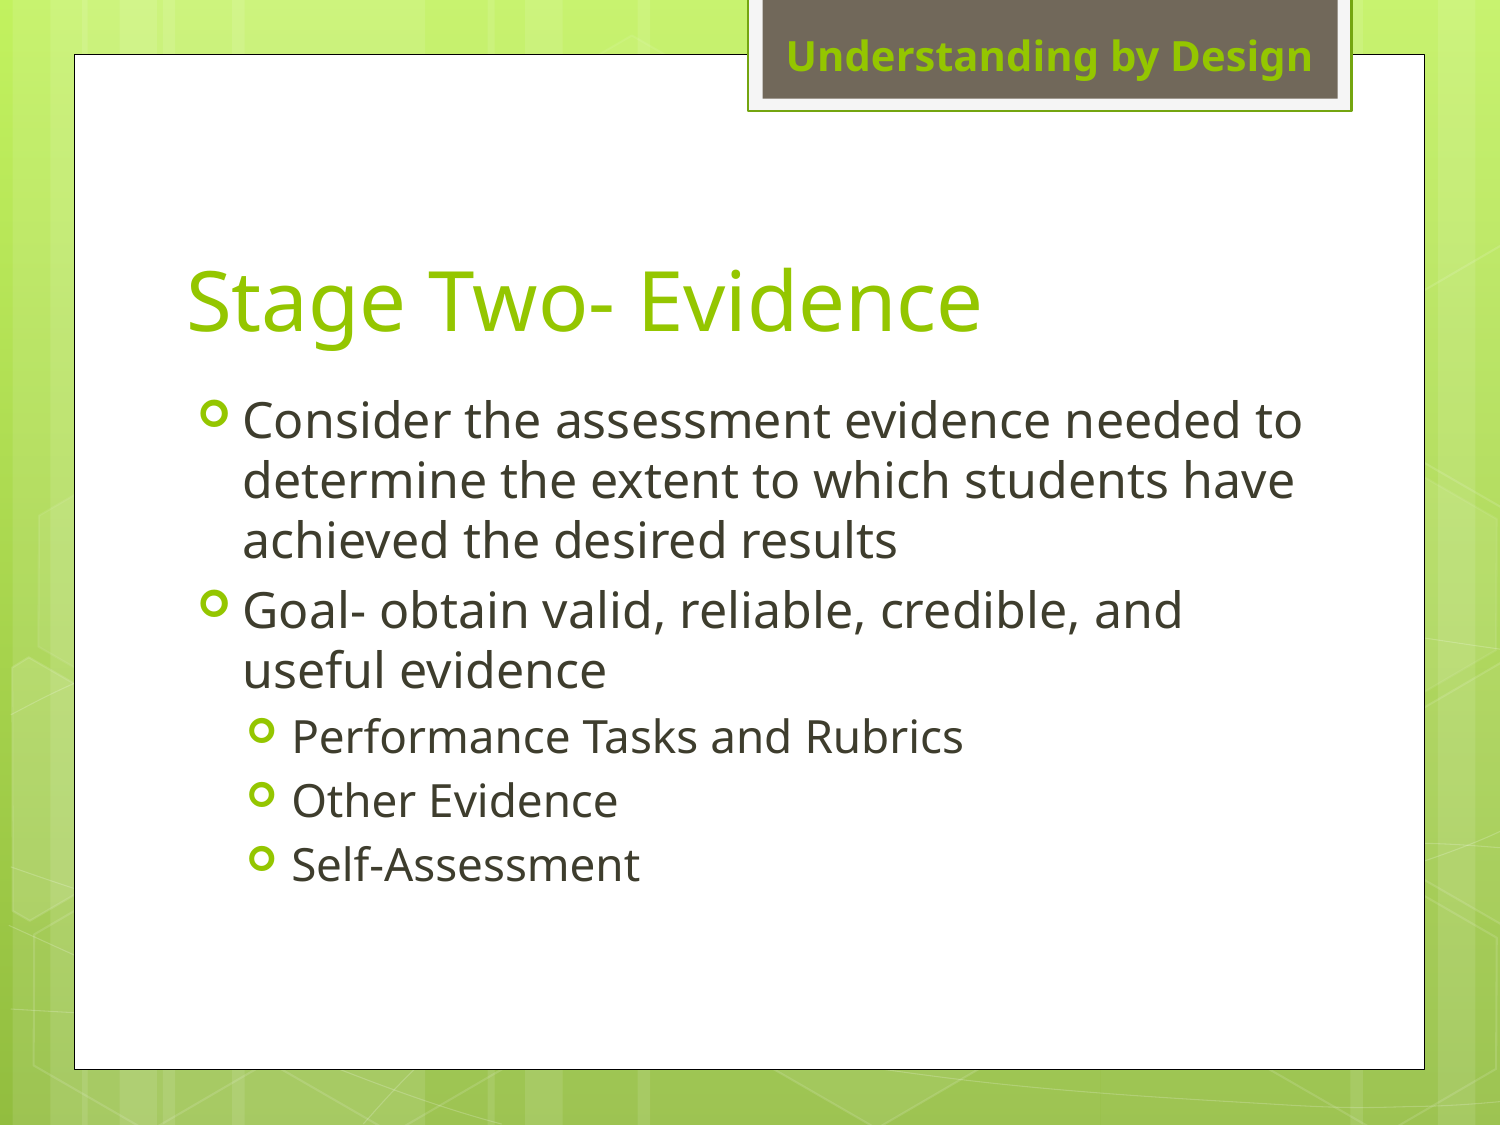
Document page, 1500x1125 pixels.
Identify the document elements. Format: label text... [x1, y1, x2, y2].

list Consider the assessment evidence needed to determine the extent to which students have achieved the desired results Goal- obtain valid, reliable, credible, and useful evidence Performance Tasks and Rubrics Other Evidence Self-Assessment [171, 381, 1338, 957]
title Stage Two- Evidence [171, 168, 1324, 357]
